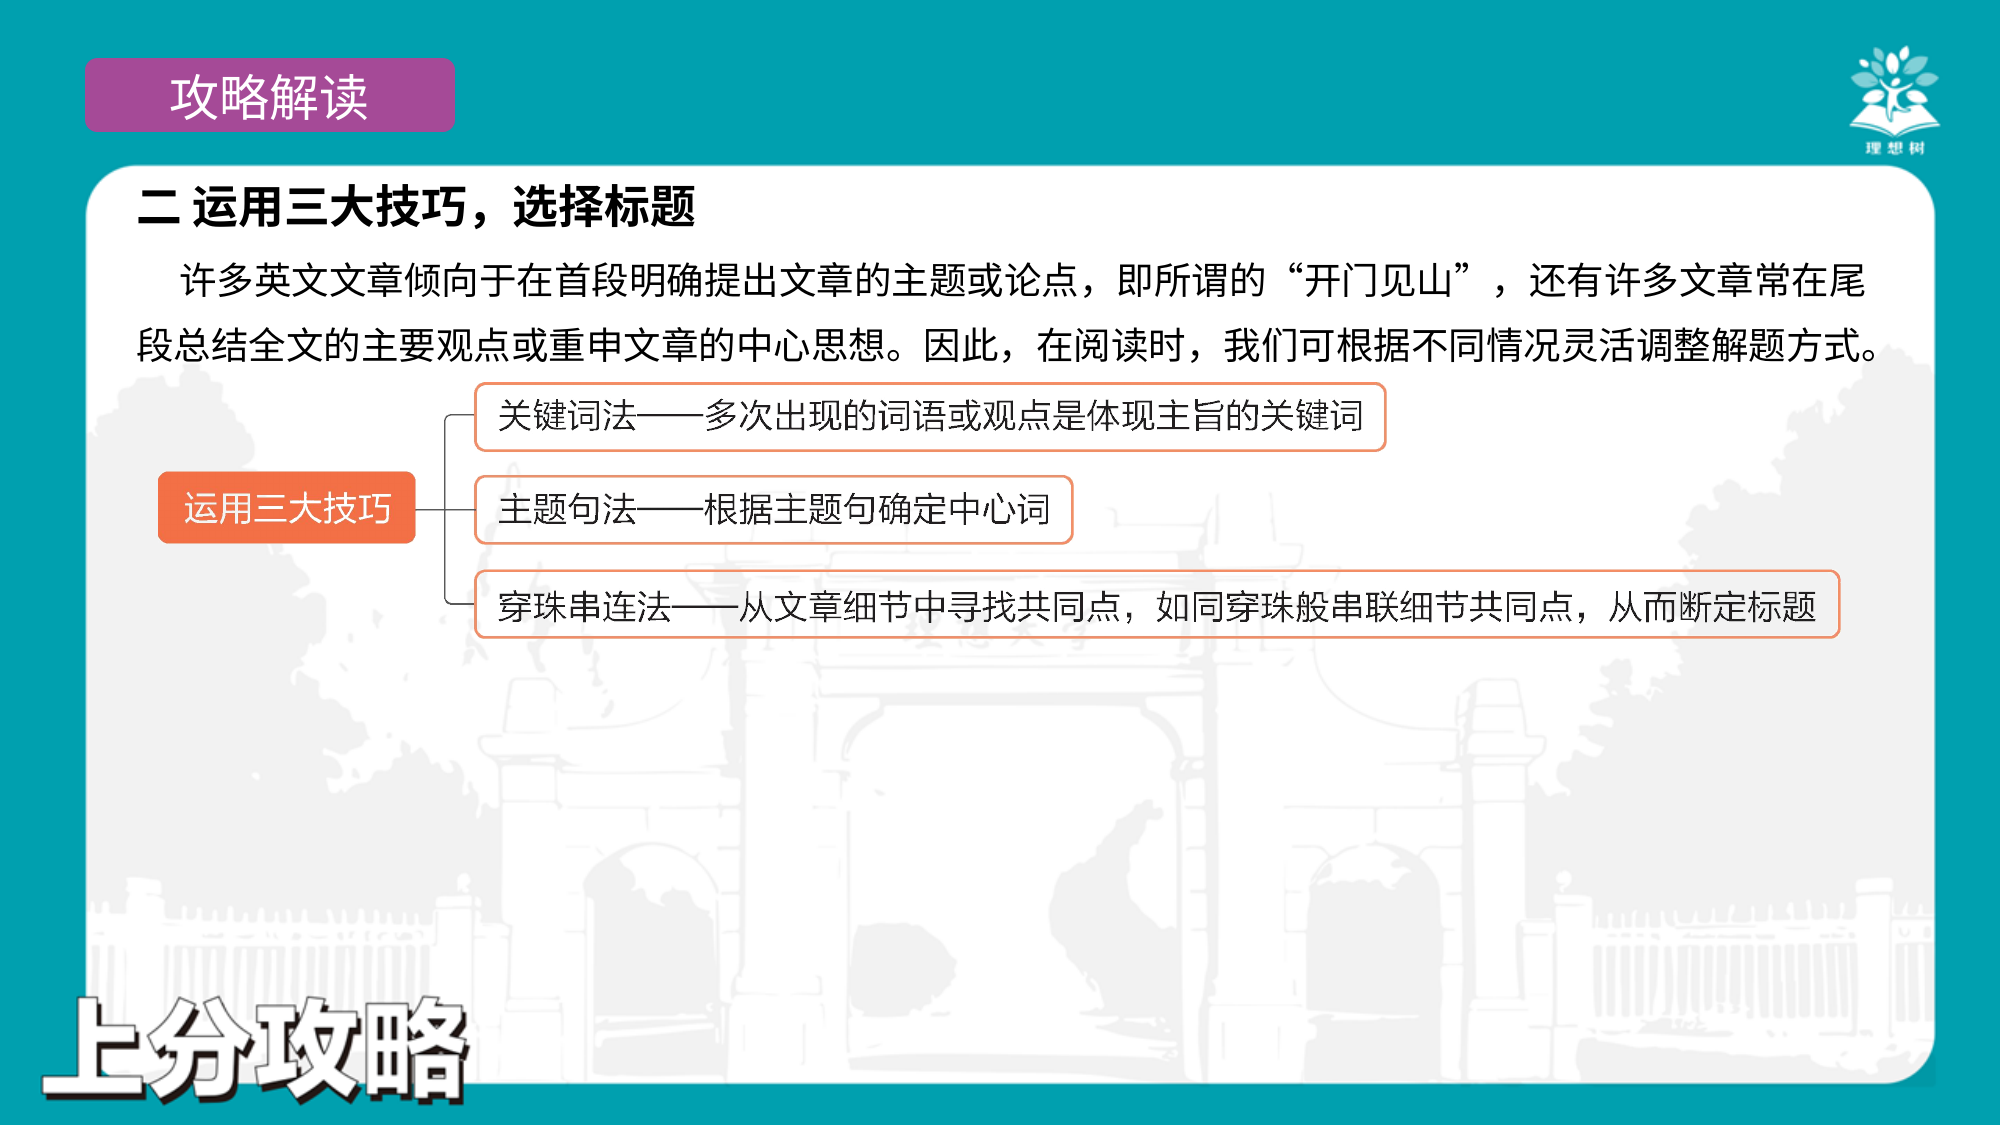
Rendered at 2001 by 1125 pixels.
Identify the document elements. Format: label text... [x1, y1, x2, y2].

picture [0, 0, 2000, 1125]
text_box 二 运用三大技巧，选择标题 [136, 176, 1865, 232]
text_box 许多英文文章倾向于在首段明确提出文章的主题或论点，即所谓的“开门见山”，还有许多文章常在尾 段总结全文的主要观点或重申文章的中心思想。因此，在阅读时，我们可根据不同情况灵活调整解题方式。 [136, 233, 1865, 361]
